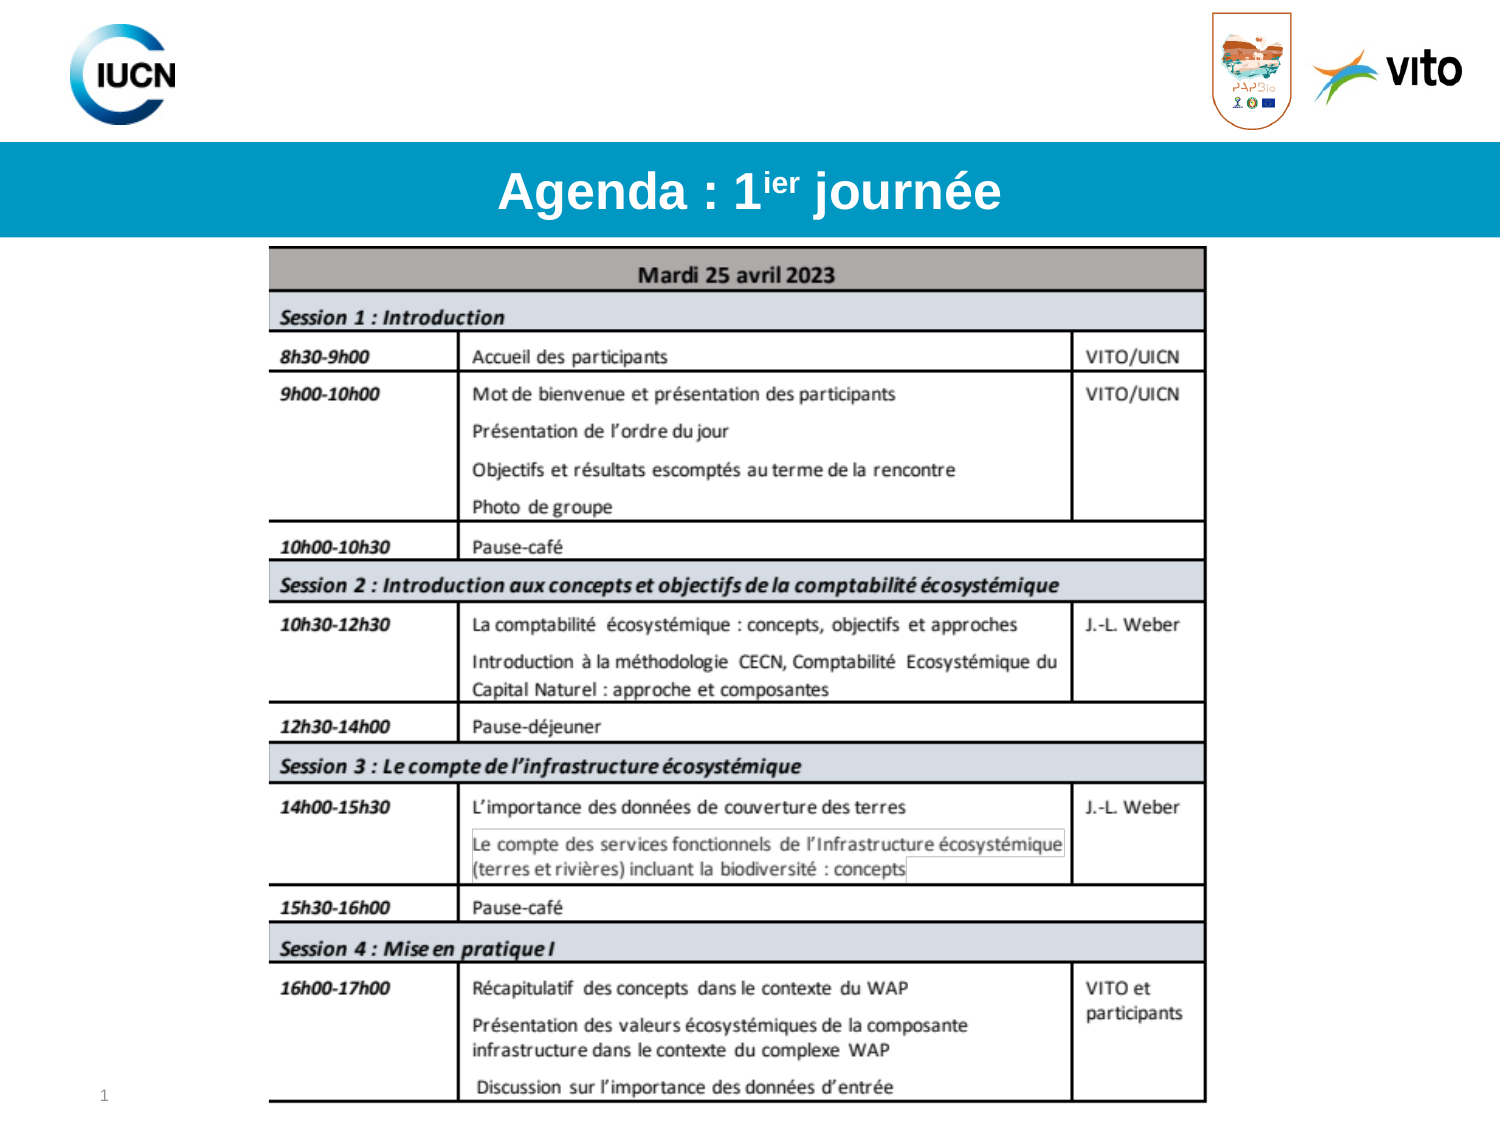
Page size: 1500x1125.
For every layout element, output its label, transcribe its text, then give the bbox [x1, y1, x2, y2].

text_box Agenda : 1ier journée [0, 142, 1500, 238]
picture [268, 246, 1232, 1125]
picture [70, 24, 175, 125]
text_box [1199, 4, 1478, 136]
